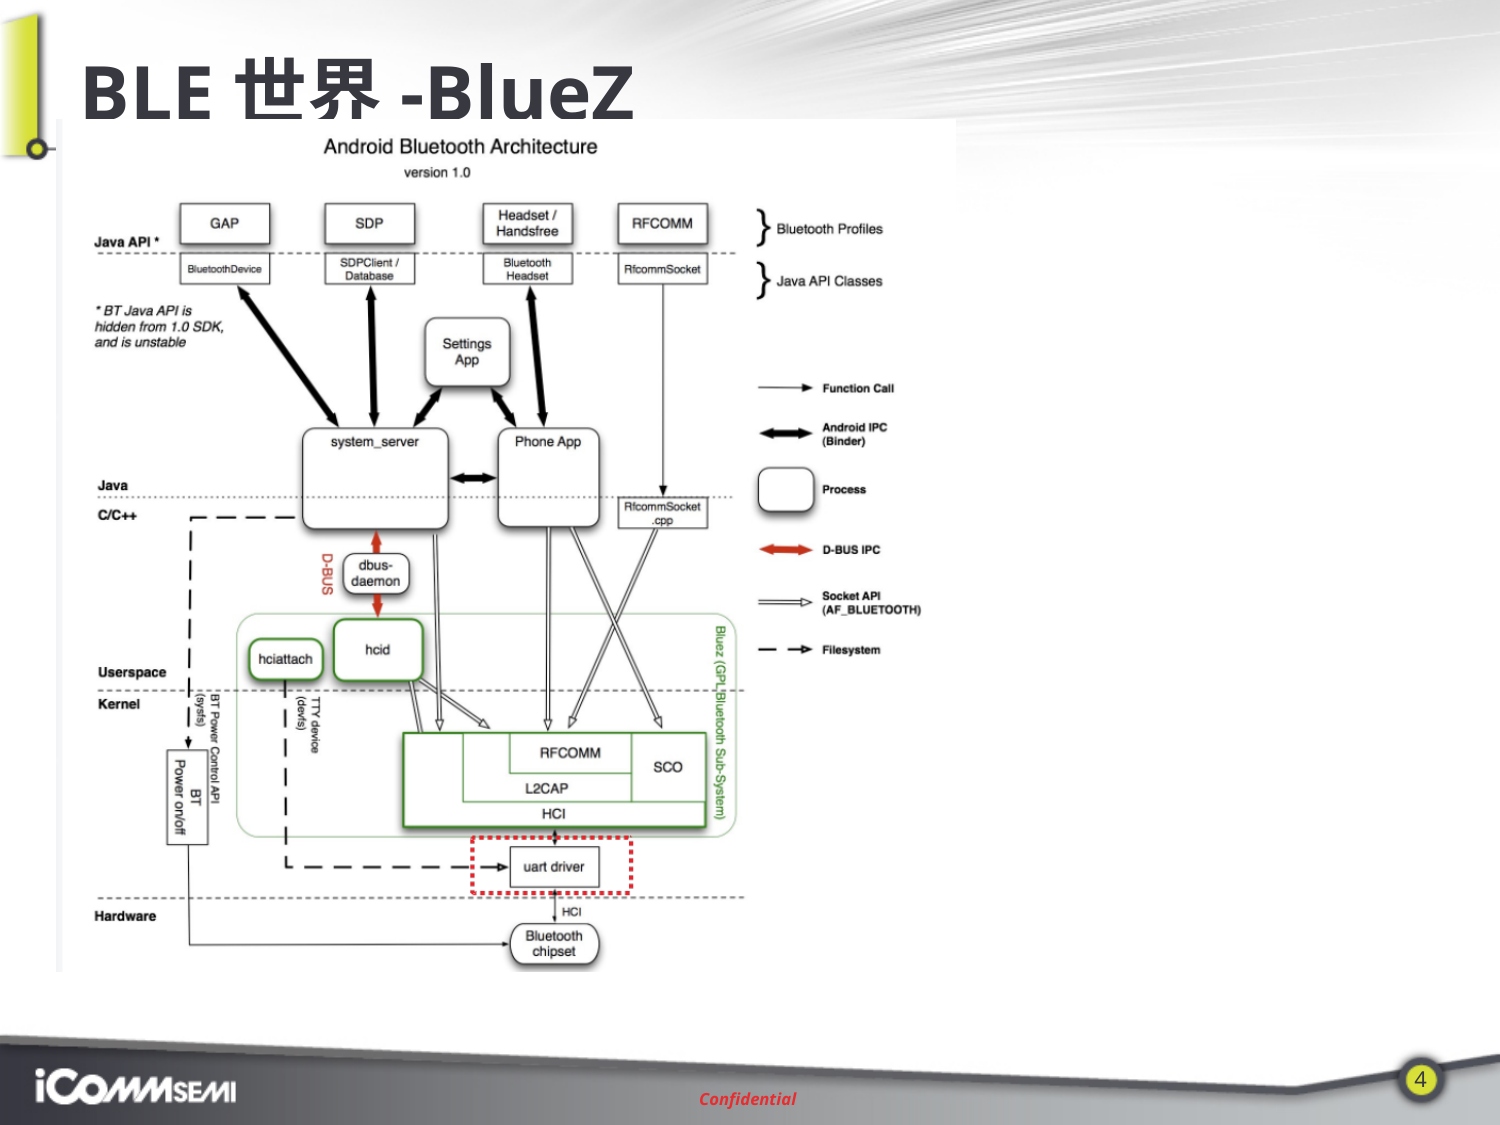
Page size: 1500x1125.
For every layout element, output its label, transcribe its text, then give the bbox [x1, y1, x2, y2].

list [55, 119, 956, 972]
title BLE世界-BlueZ [64, 31, 1436, 149]
picture [0, 0, 1500, 1125]
